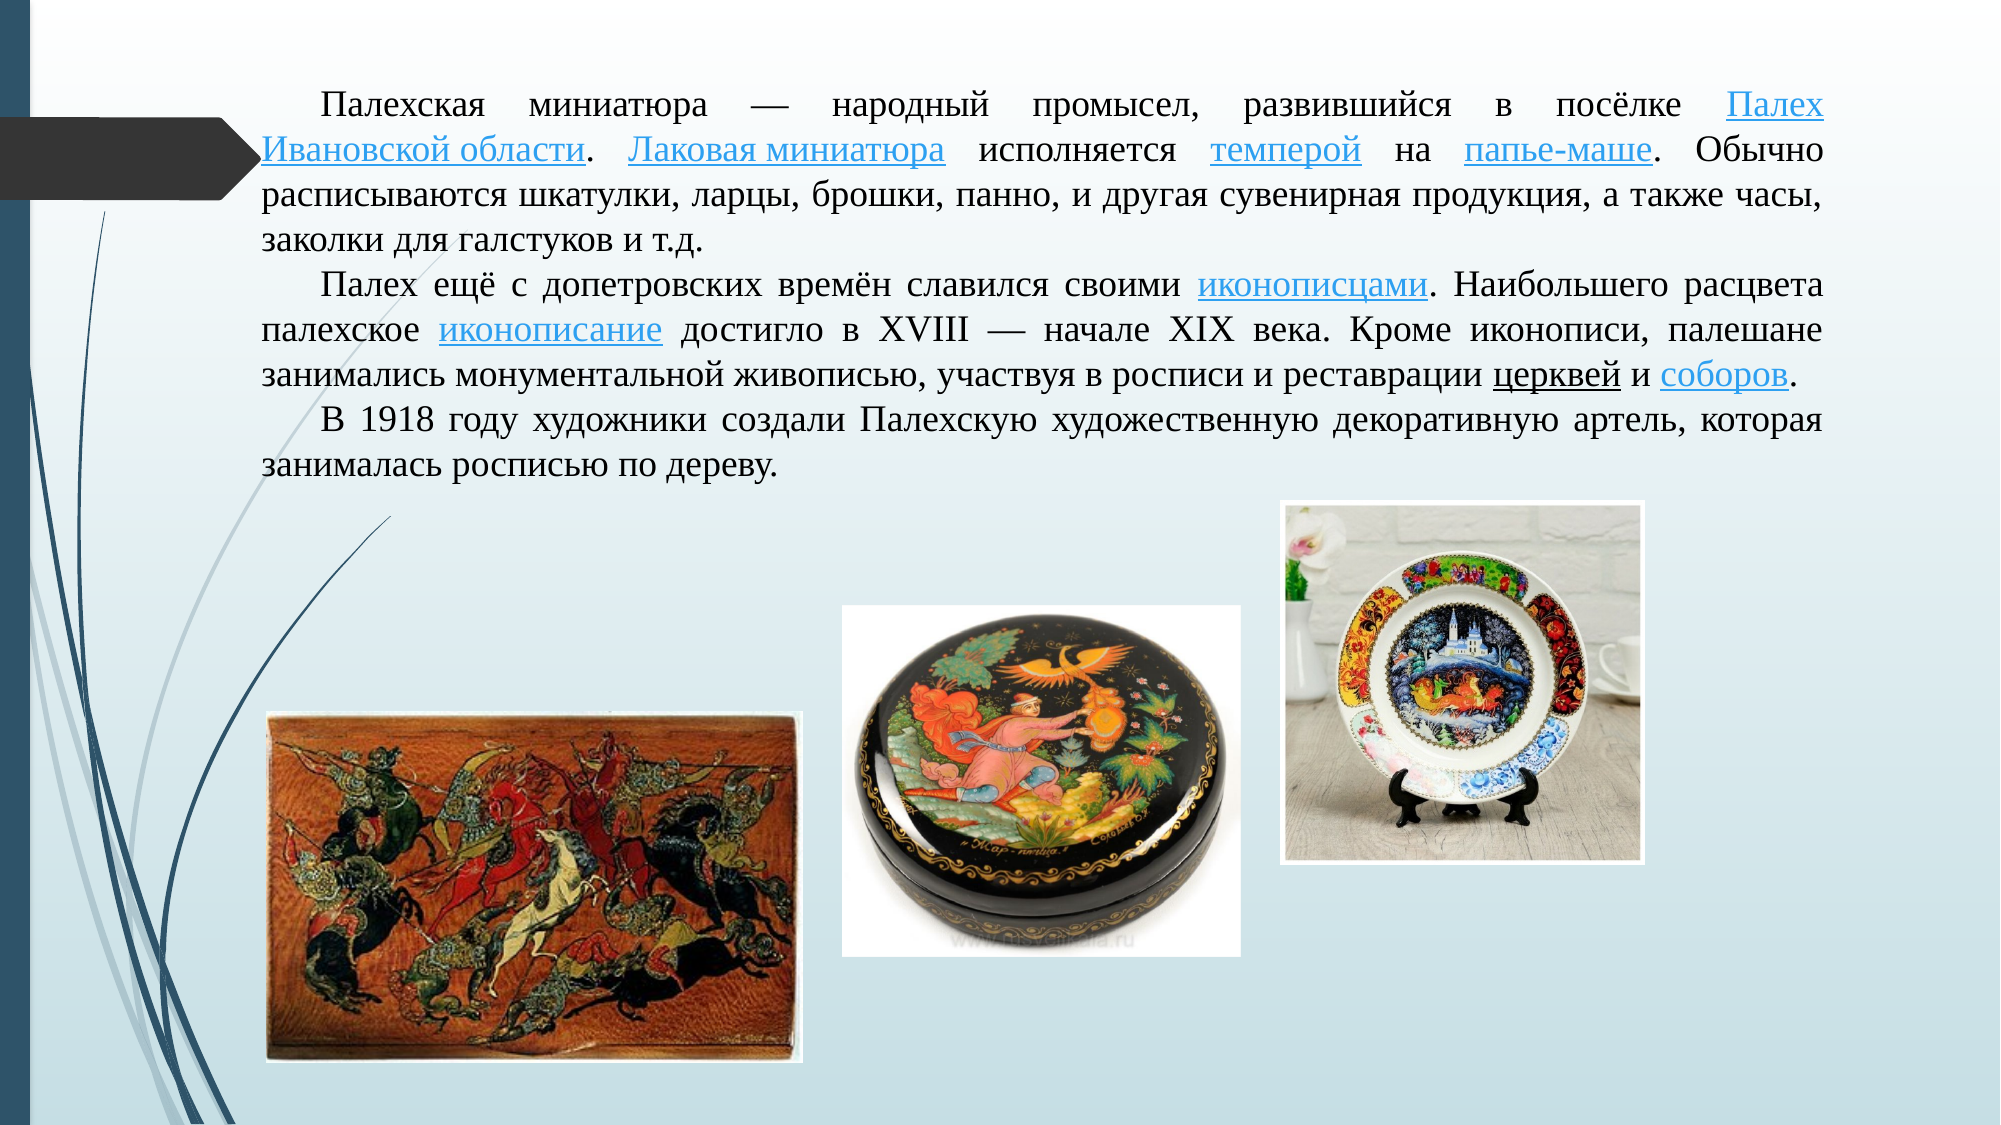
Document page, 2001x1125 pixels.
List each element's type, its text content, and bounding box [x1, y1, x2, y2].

text_box Палехская миниатюра — народный промысел, развившийся в посёлке Палех Ивановской области. Лаковая миниатюра исполняется темперой на папье-маше. Обычно расписываются шкатулки, ларцы, брошки, панно, и другая сувенирная продукция, а также часы, заколки для галстуков и т.д. Палех ещё с допетровских времён славился своими иконописцами. Наибольшего расцвета палехское иконописание достигло в XVIII — начале XIX века. Кроме иконописи, палешане занимались монументальной живописью, участвуя в росписи и реставрации церквей и соборов. В 1918 году художники создали Палехскую художественную декоративную артель, которая занималась росписью по дереву. [246, 72, 1839, 582]
picture [841, 605, 1241, 958]
picture [266, 710, 803, 1063]
picture [1279, 500, 1645, 865]
